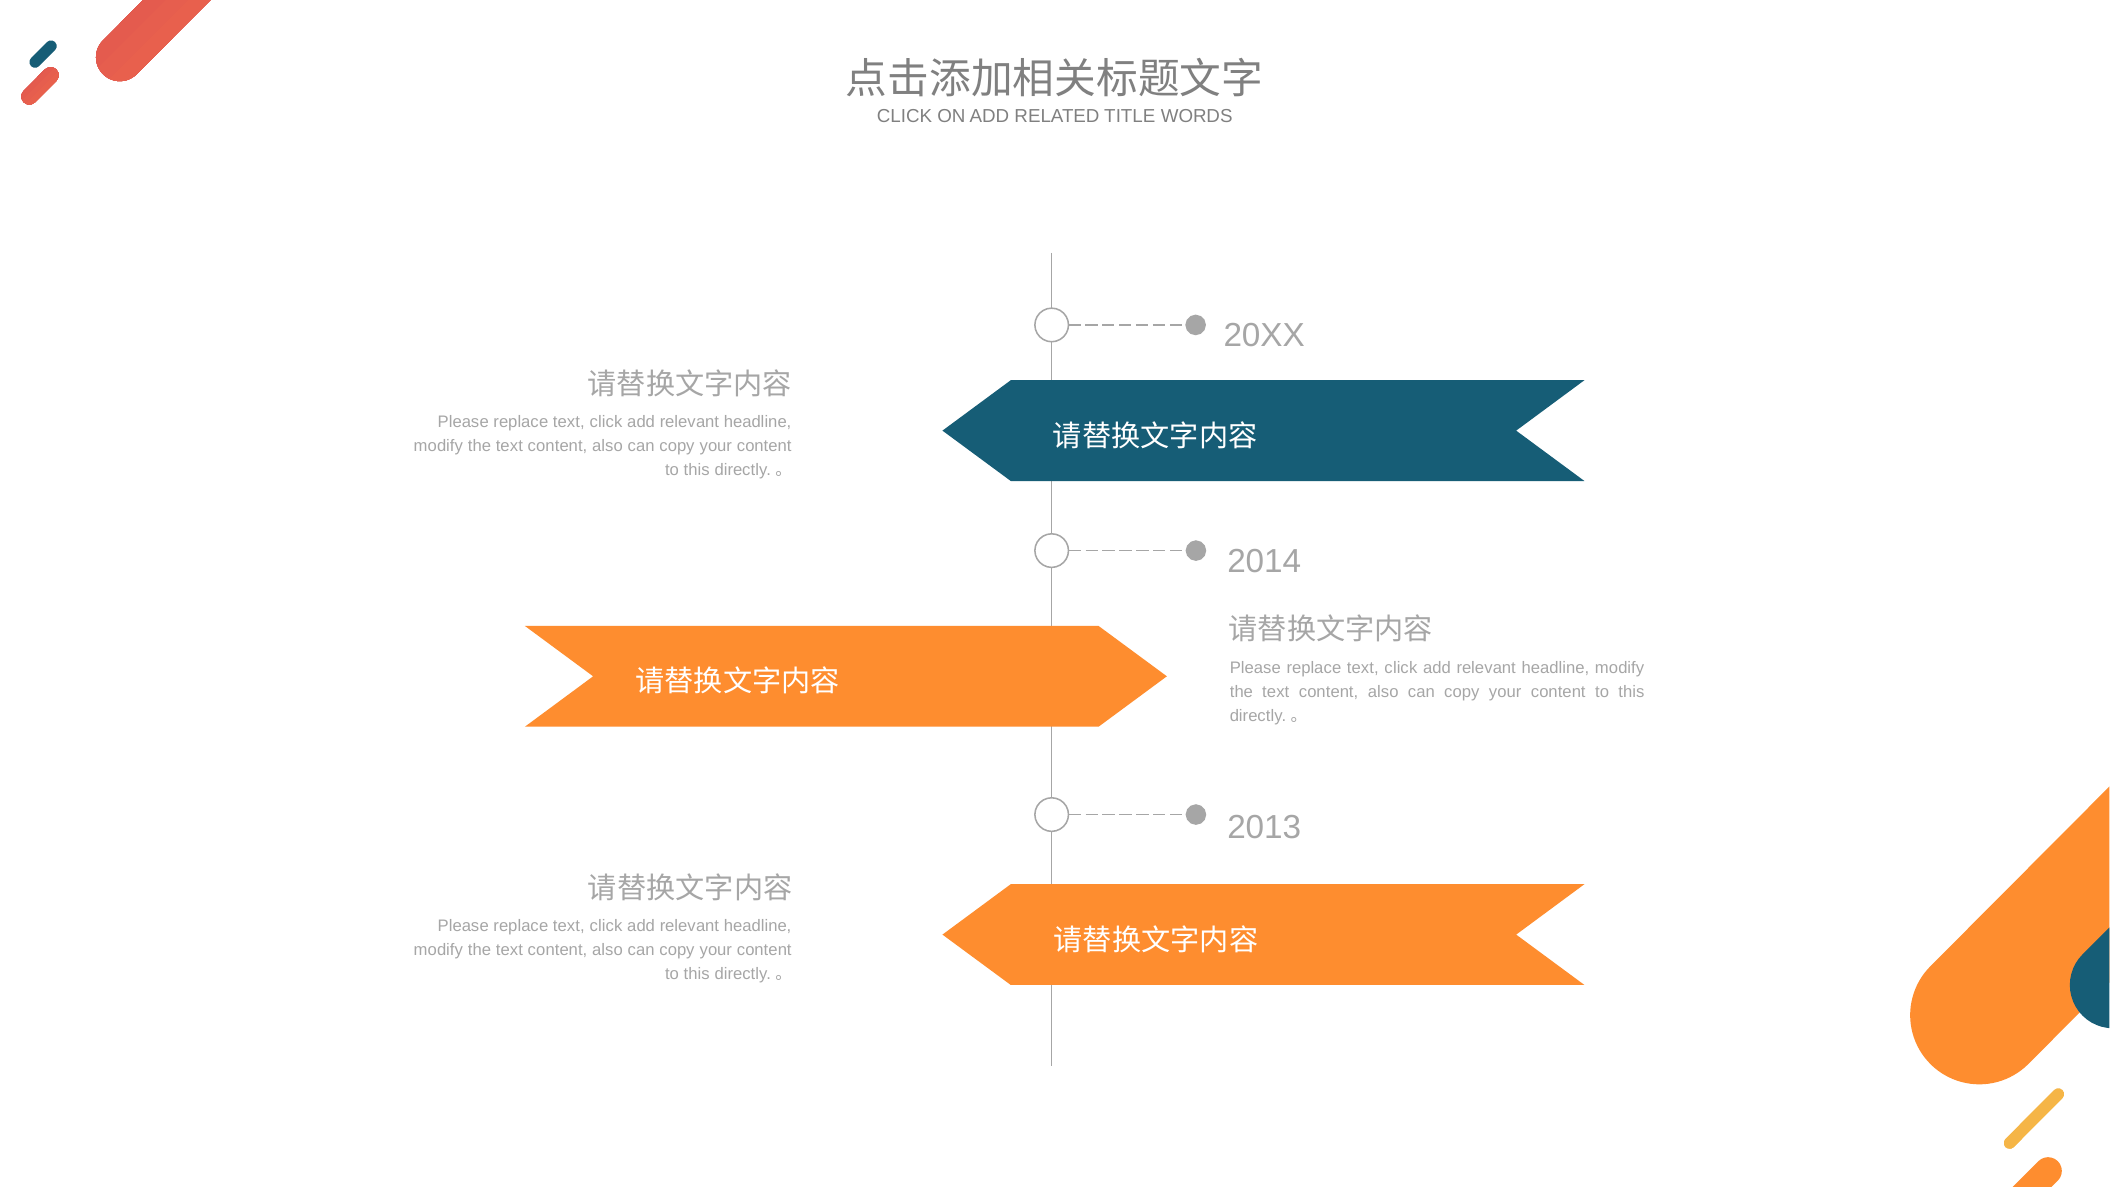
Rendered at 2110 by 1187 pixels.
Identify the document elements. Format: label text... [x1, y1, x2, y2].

text_box CLICK ON ADD RELATED TITLE WORDS [852, 95, 1257, 130]
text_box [1034, 308, 1196, 342]
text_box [524, 625, 1167, 727]
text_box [1212, 596, 1660, 733]
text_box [387, 854, 809, 992]
text_box 2013 [1212, 789, 1317, 853]
text_box 点击添加相关标题文字 [803, 44, 1307, 107]
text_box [942, 884, 1585, 985]
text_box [387, 350, 808, 488]
text_box 20XX [1208, 298, 1320, 361]
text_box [942, 380, 1585, 481]
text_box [1034, 533, 1196, 568]
text_box 2014 [1212, 523, 1317, 587]
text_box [1034, 797, 1196, 832]
